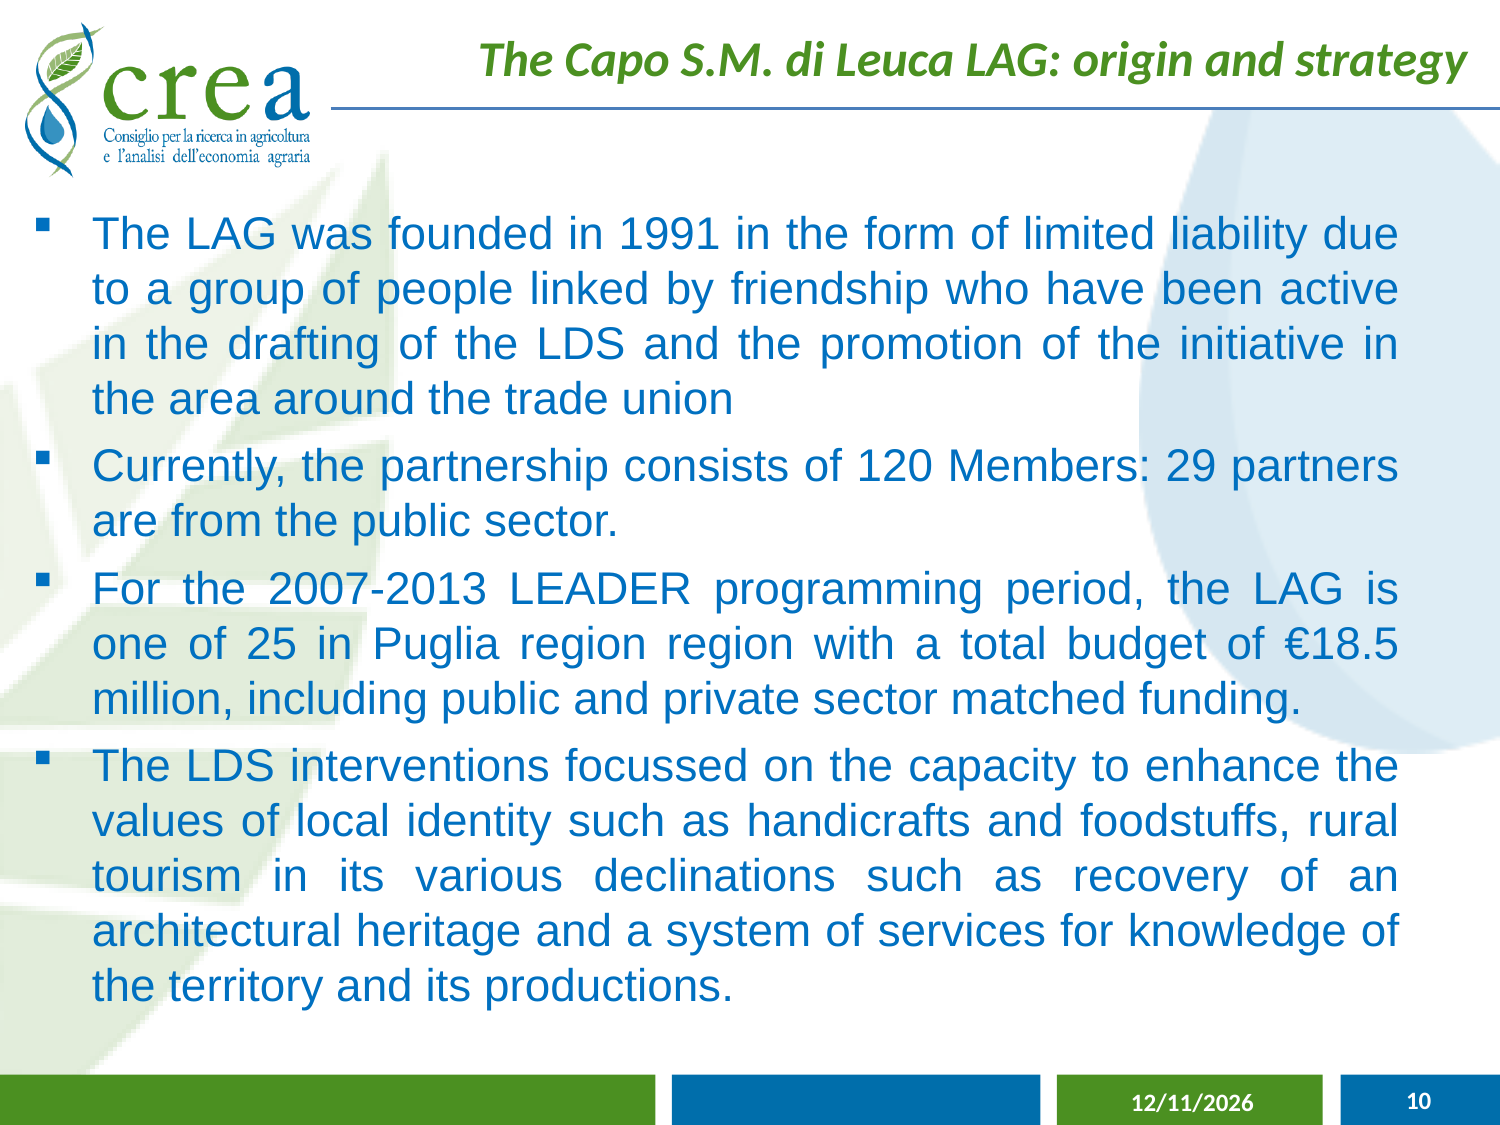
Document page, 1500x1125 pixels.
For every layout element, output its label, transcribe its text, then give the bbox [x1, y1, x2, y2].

list The Capo S.M. di Leuca LAG: origin and strategy [336, 19, 1483, 90]
picture [1139, 110, 1500, 754]
text_box The LAG was founded in 1991 in the form of limited liability due to a group of people linked by friendship who have been active in the drafting of the LDS and the promotion of the initiative in the area around the trade union Currently, the partnership consists of 120 Members: 29 partners are from the public sector. For the 2007-2013 LEADER programming period, the LAG is one of 25 in Puglia region region with a total budget of €18.5 million, including public and private sector matched funding. The LDS interventions focussed on the capacity to enhance the values of local identity such as handicrafts and foodstuffs, rural tourism in its various declinations such as recovery of an architectural heritage and a system of services for knowledge of the territory and its productions. [17, 196, 1416, 1019]
picture [0, 22, 408, 1079]
